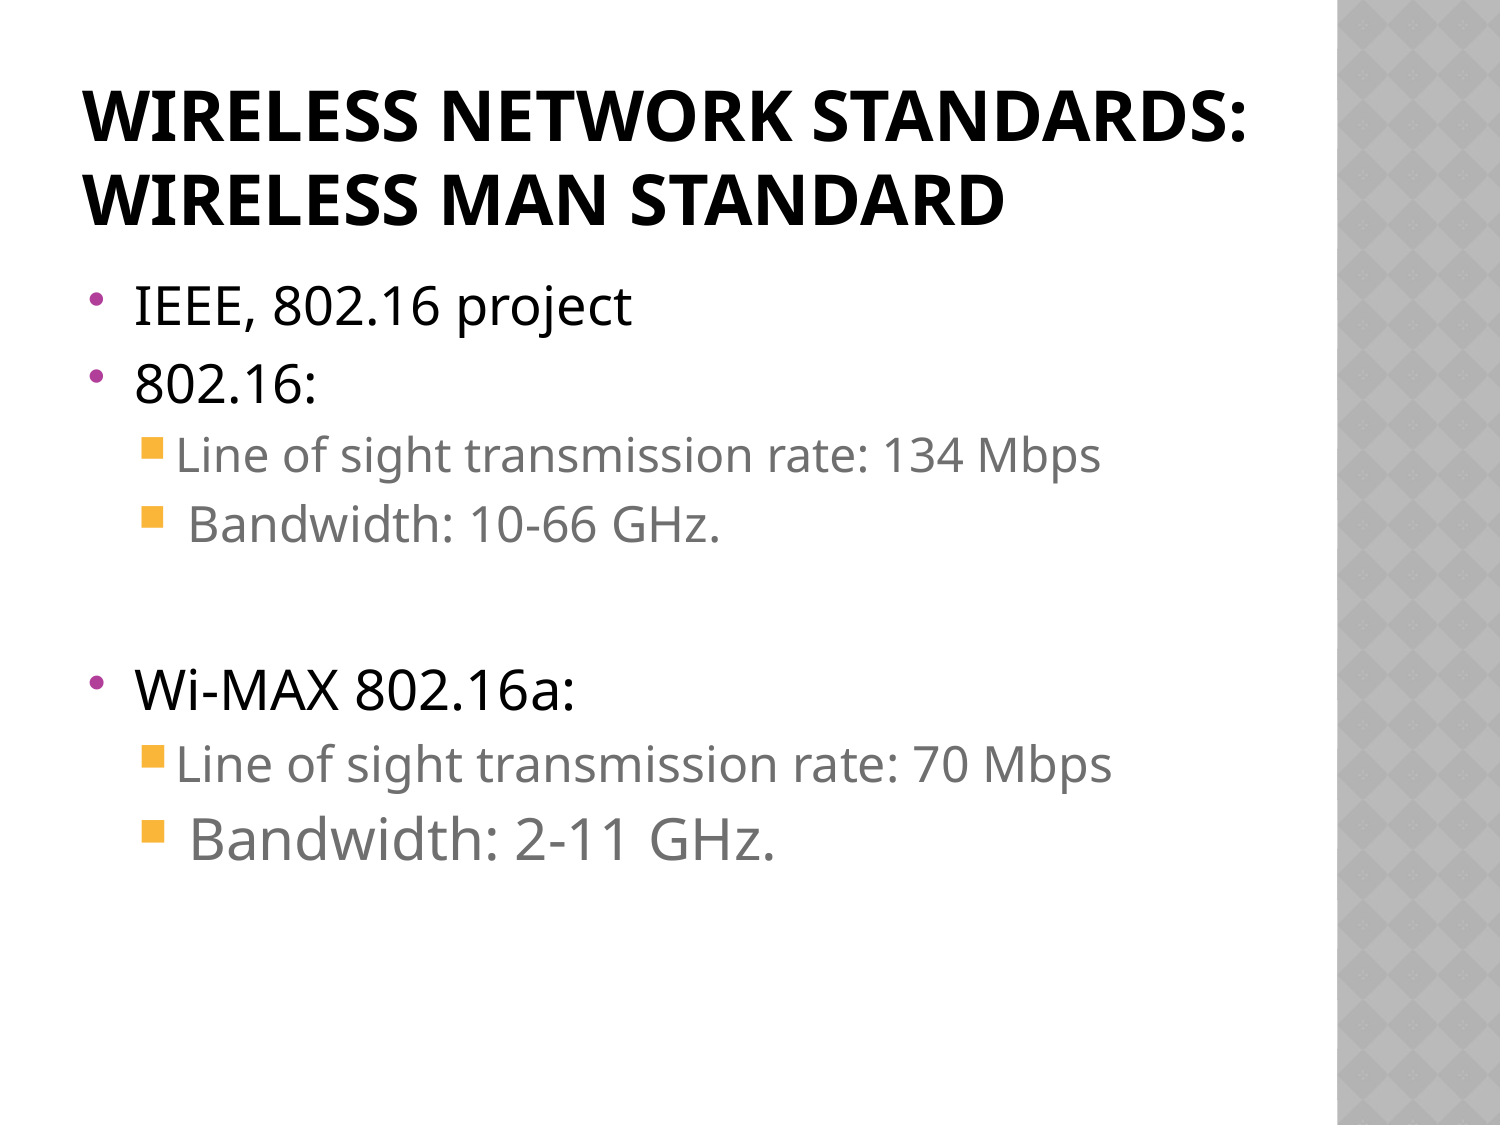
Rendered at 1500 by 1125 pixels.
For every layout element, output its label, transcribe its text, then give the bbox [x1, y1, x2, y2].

title wireless network standards: wireless MAN standard [75, 52, 1263, 240]
list IEEE, 802.16 project 802.16: Line of sight transmission rate: 134 Mbps Bandwidth: 10-66 GHz. Wi-MAX 802.16a: Line of sight transmission rate: 70 Mbps Bandwidth: 2-11 GHz. [75, 264, 1263, 1059]
